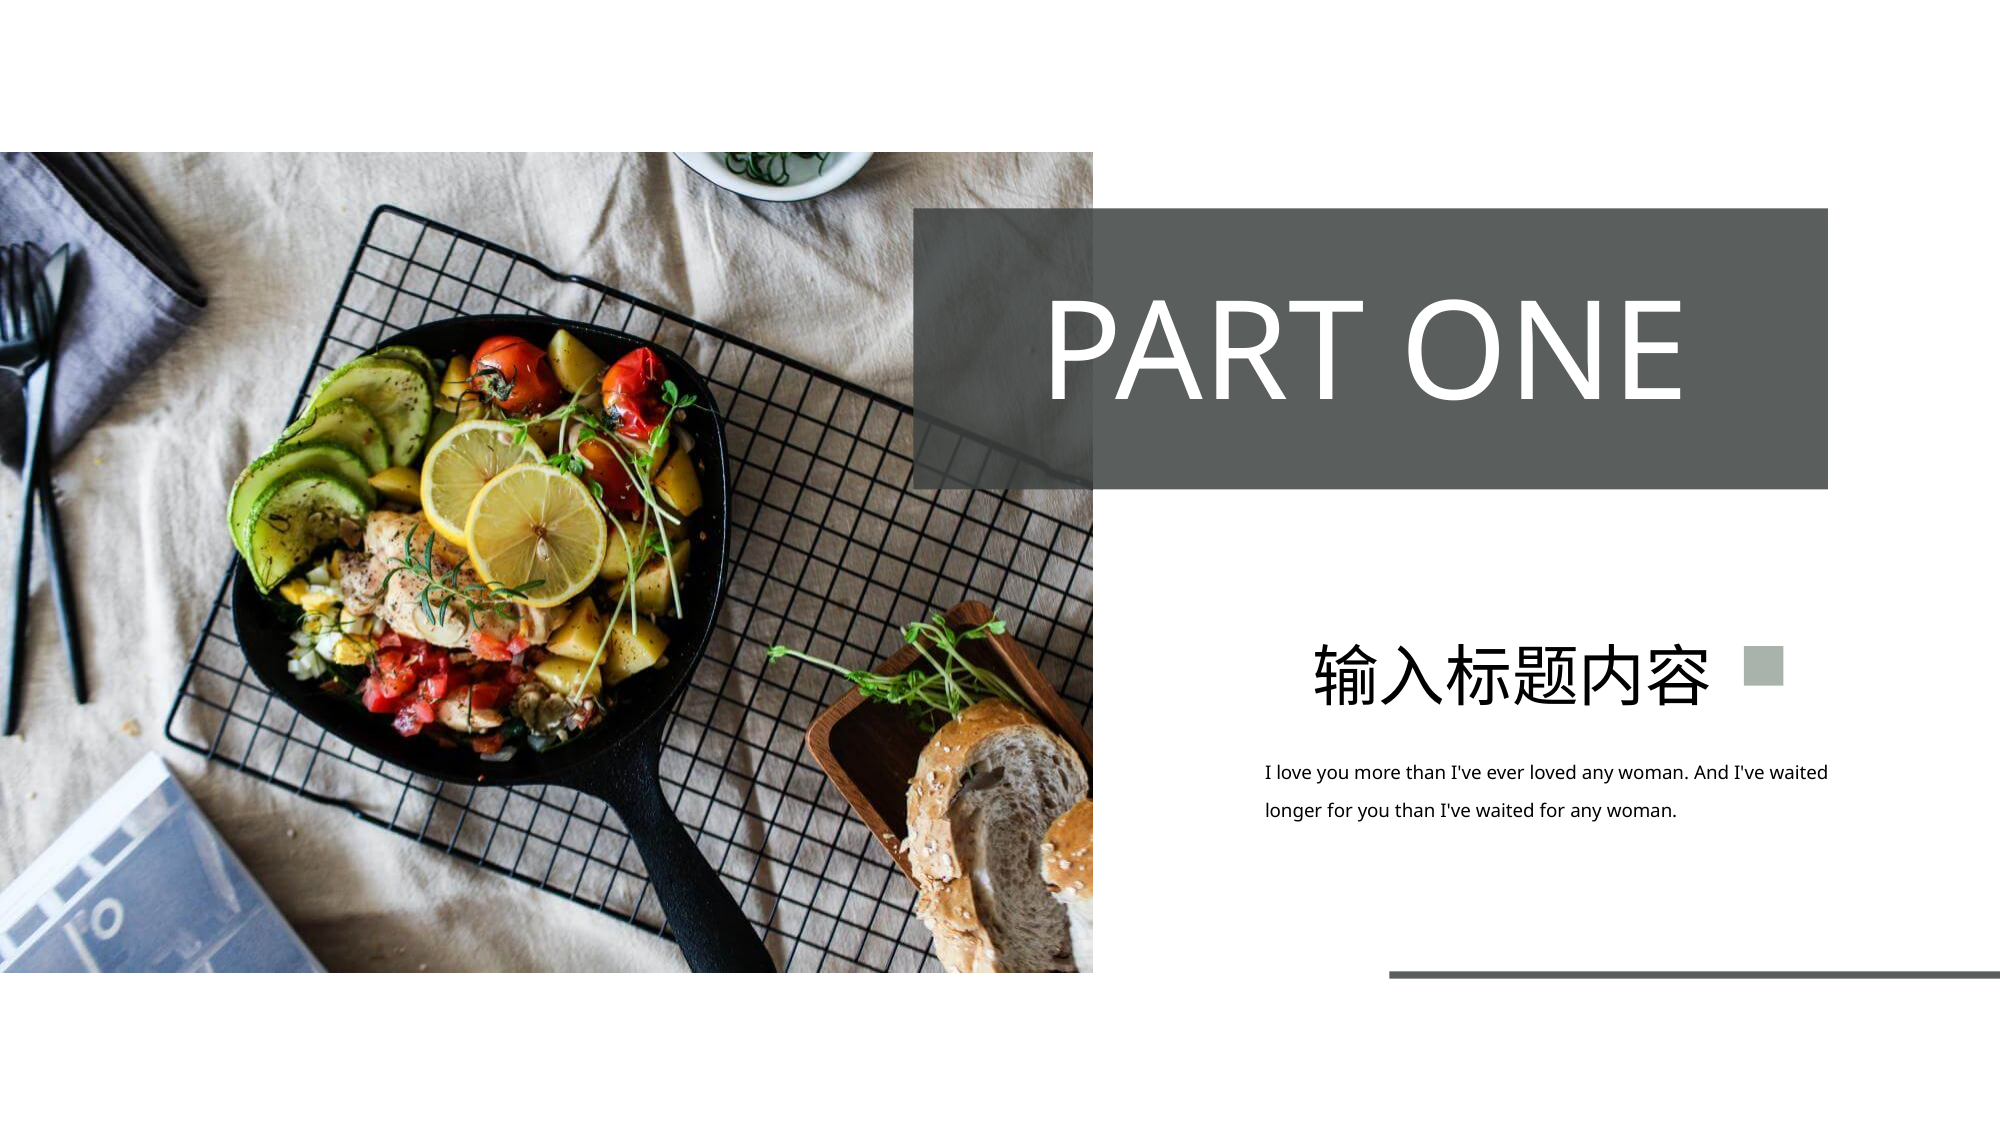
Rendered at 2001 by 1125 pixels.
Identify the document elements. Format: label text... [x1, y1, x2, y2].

text_box PART ONE [1093, 254, 1819, 434]
picture [0, 152, 1093, 973]
text_box [1093, 207, 1829, 490]
text_box [1743, 645, 1784, 687]
text_box [1388, 970, 2000, 980]
text_box I love you more than I've ever loved any woman. And I've waited longer for you than I've waited for any woman. [1250, 737, 1865, 830]
text_box 输入标题内容 [1297, 586, 1818, 722]
